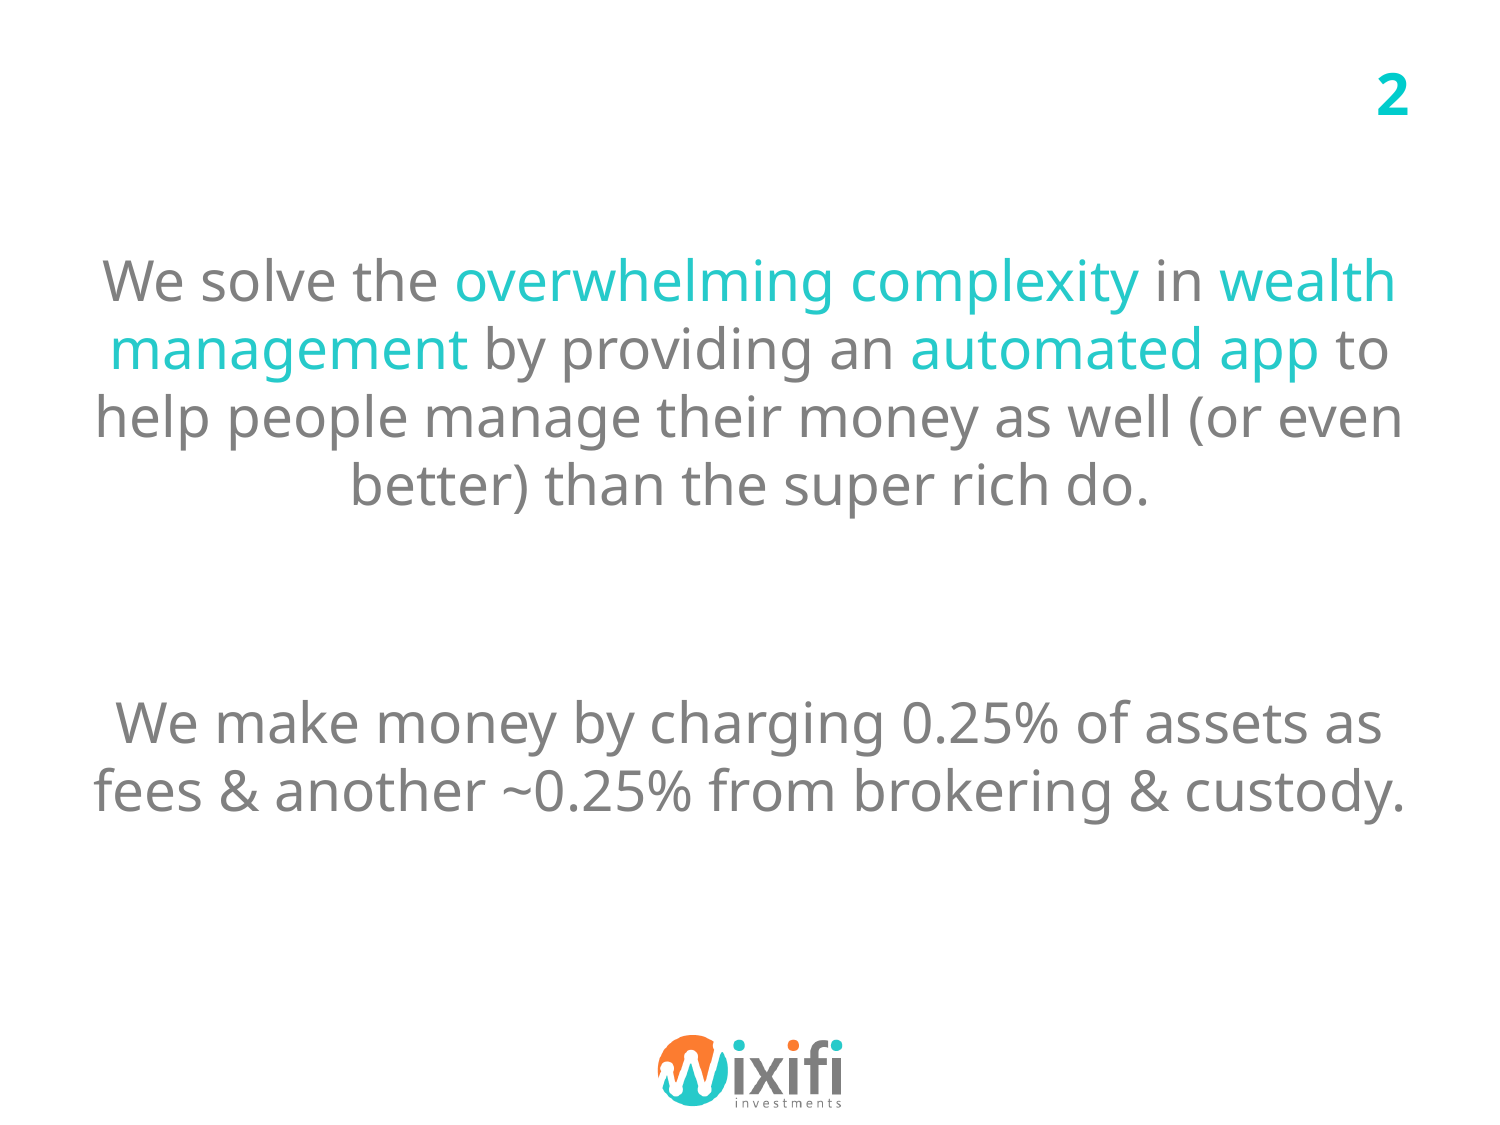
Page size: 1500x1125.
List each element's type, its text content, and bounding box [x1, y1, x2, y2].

slide_number 2 [1312, 50, 1425, 138]
list We solve the overwhelming complexity in wealth management by providing an automated app to help people manage their money as well (or even better) than the super rich do. We make money by charging 0.25% of assets as fees & another ~0.25% from brokering & custody. [75, 237, 1425, 850]
picture [650, 1029, 850, 1113]
